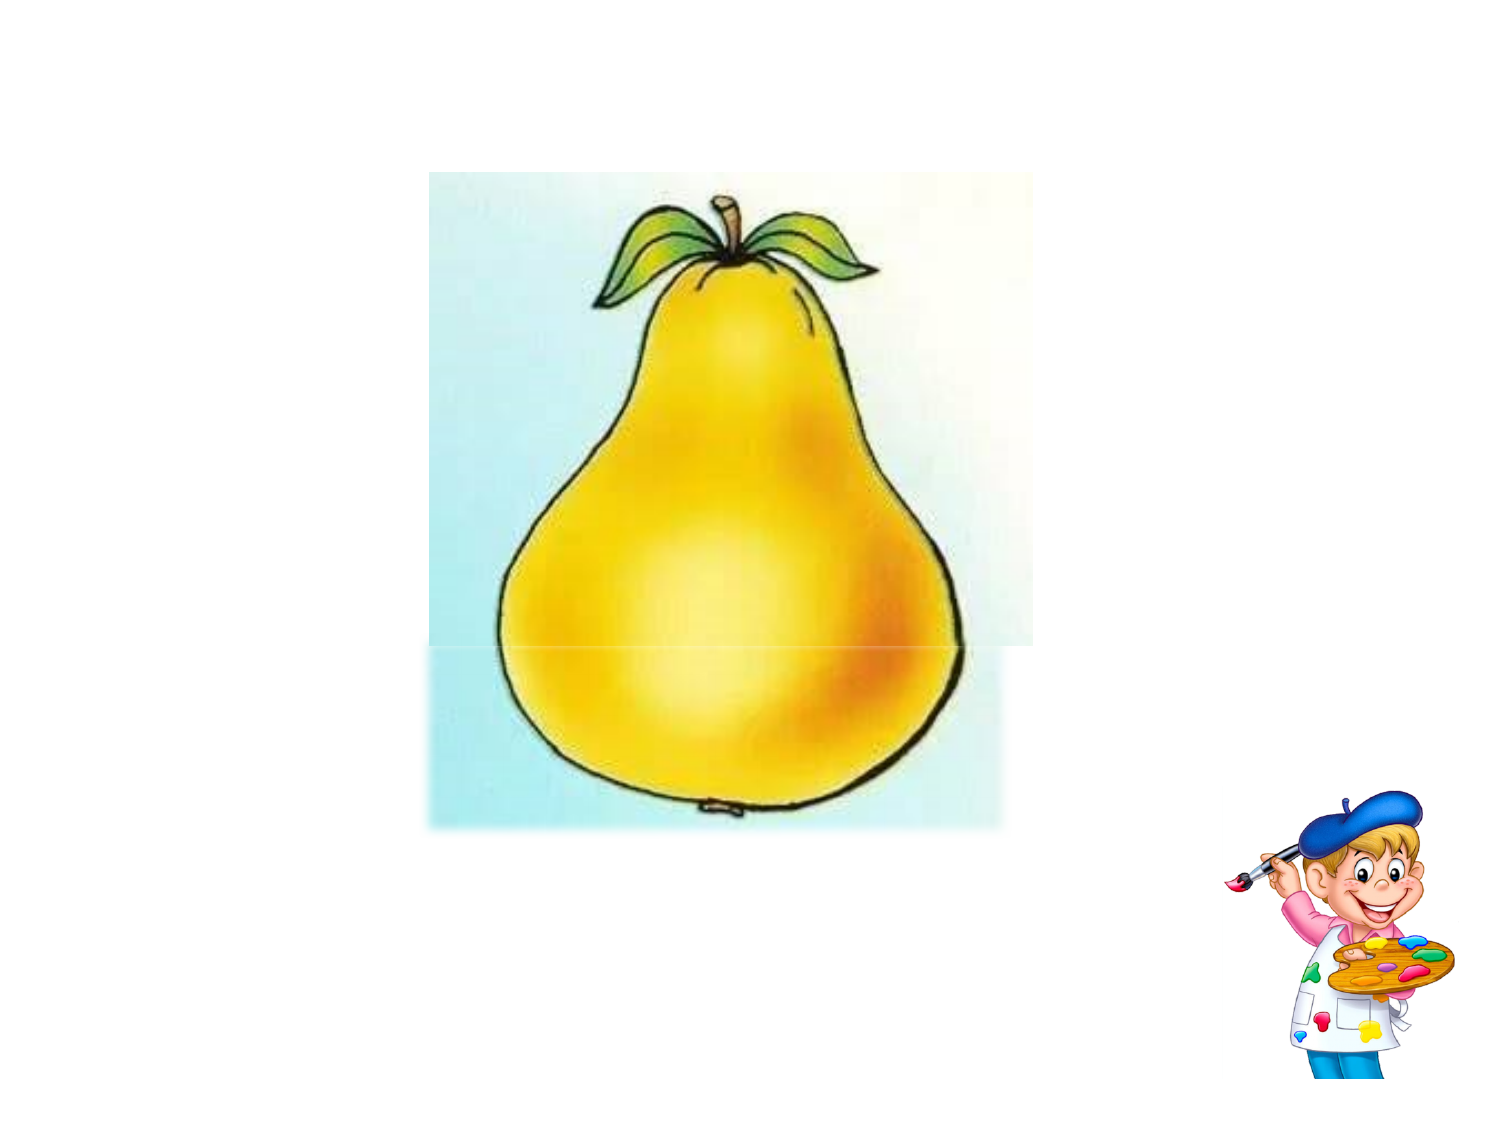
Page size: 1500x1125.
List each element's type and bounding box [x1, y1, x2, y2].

picture [1222, 786, 1459, 1079]
picture [418, 172, 1034, 840]
